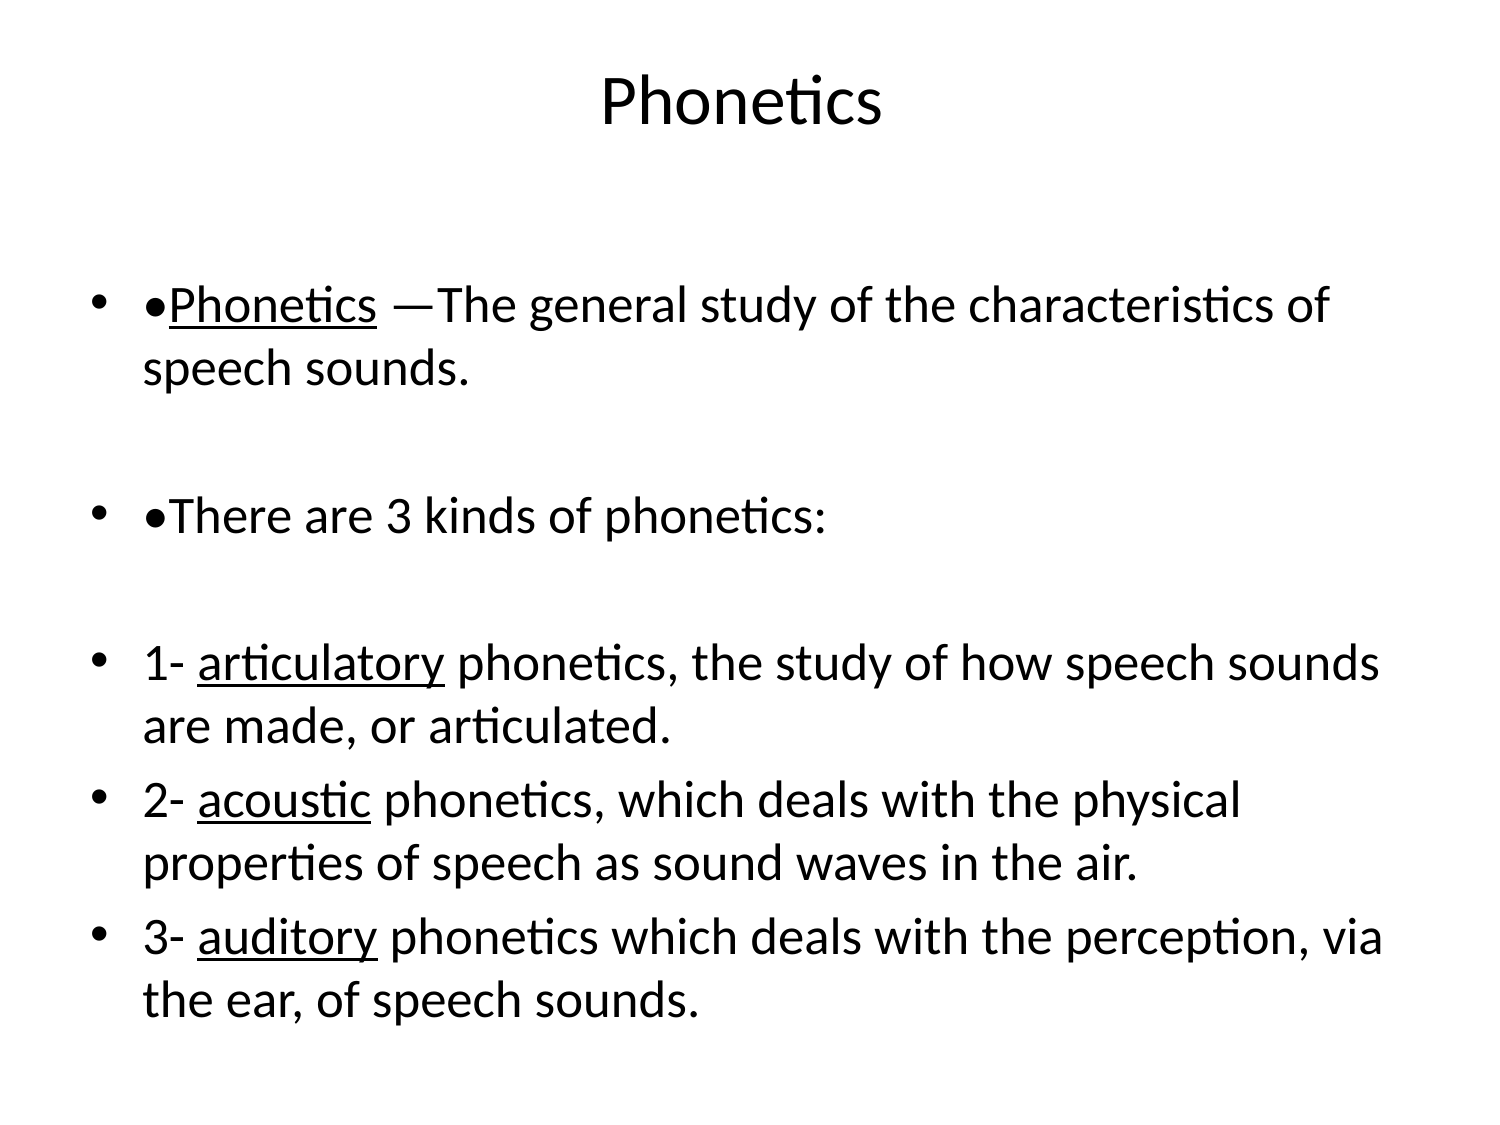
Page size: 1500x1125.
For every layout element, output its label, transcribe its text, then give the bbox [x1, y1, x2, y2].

title Phonetics [75, 45, 1425, 233]
list •Phonetics —The general study of the characteristics of speech sounds. •There are 3 kinds of phonetics: 1- articulatory phonetics, the study of how speech sounds are made, or articulated. 2- acoustic phonetics, which deals with the physical properties of speech as sound waves in the air. 3- auditory phonetics which deals with the perception, via the ear, of speech sounds. [75, 262, 1425, 1038]
